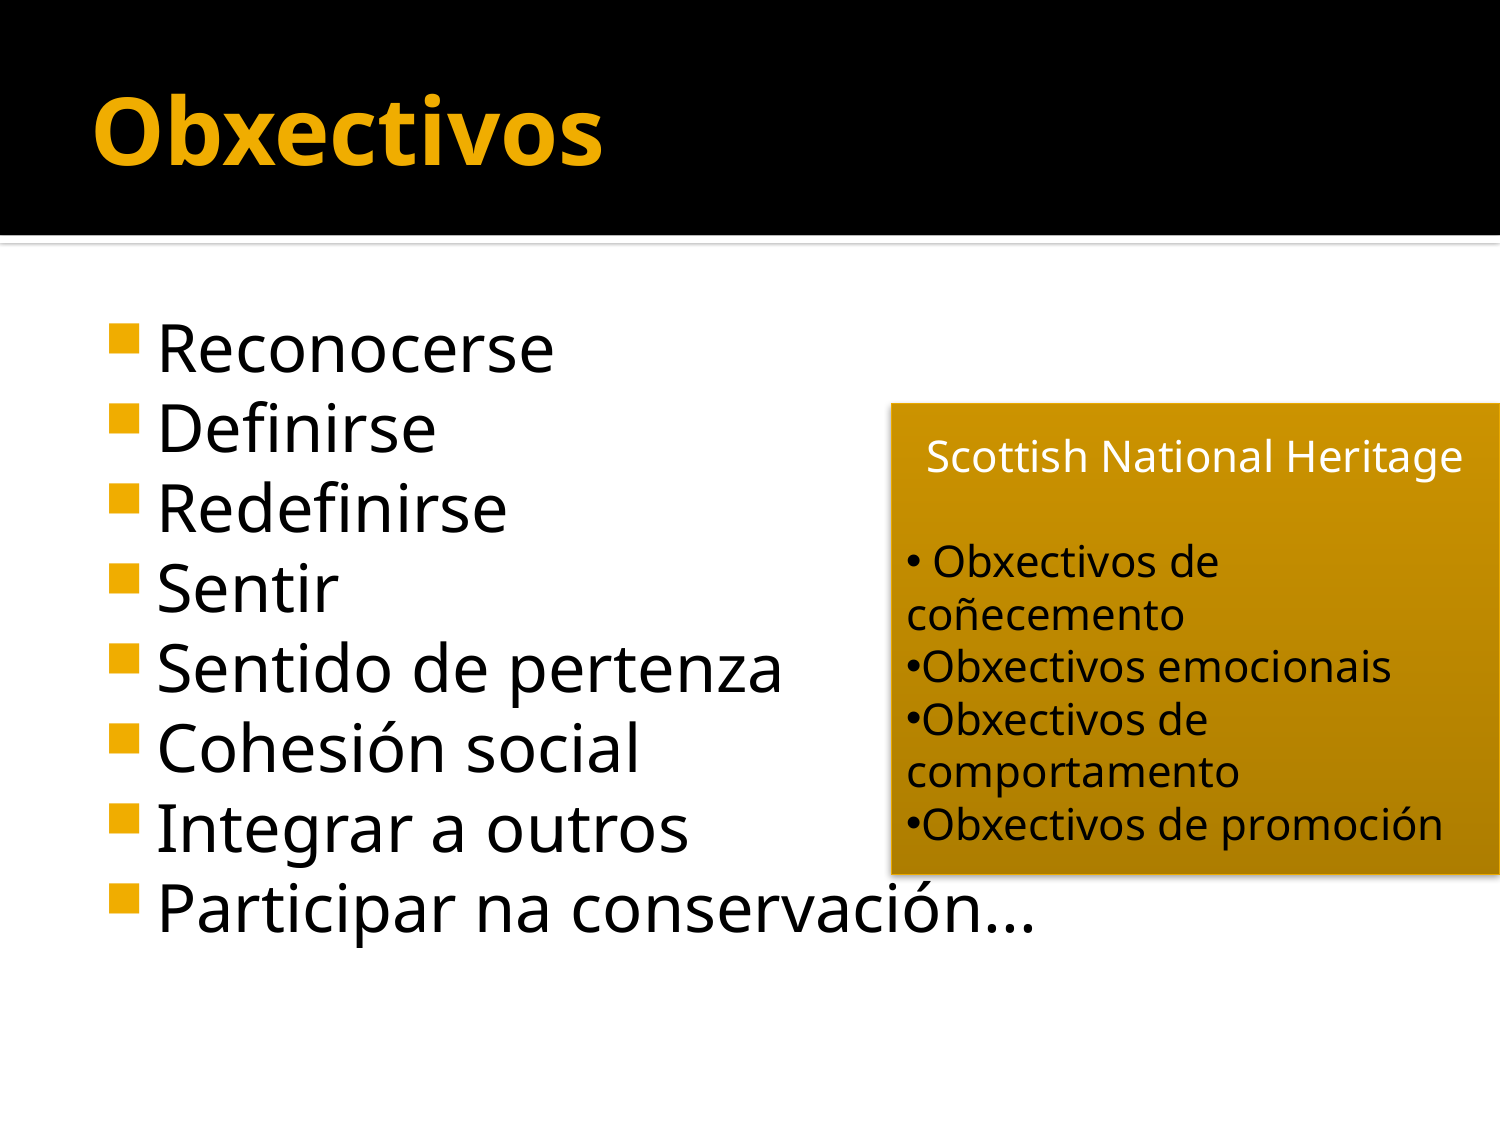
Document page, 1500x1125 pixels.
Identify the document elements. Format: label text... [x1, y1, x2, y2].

text_box Scottish National Heritage Obxectivos de coñecemento Obxectivos emocionais Obxectivos de comportamento Obxectivos de promoción [891, 403, 1500, 875]
title Obxectivos [75, 25, 1425, 231]
list Reconocerse Definirse Redefinirse Sentir Sentido de pertenza Cohesión social Integrar a outros Participar na conservación... [75, 291, 1425, 1050]
